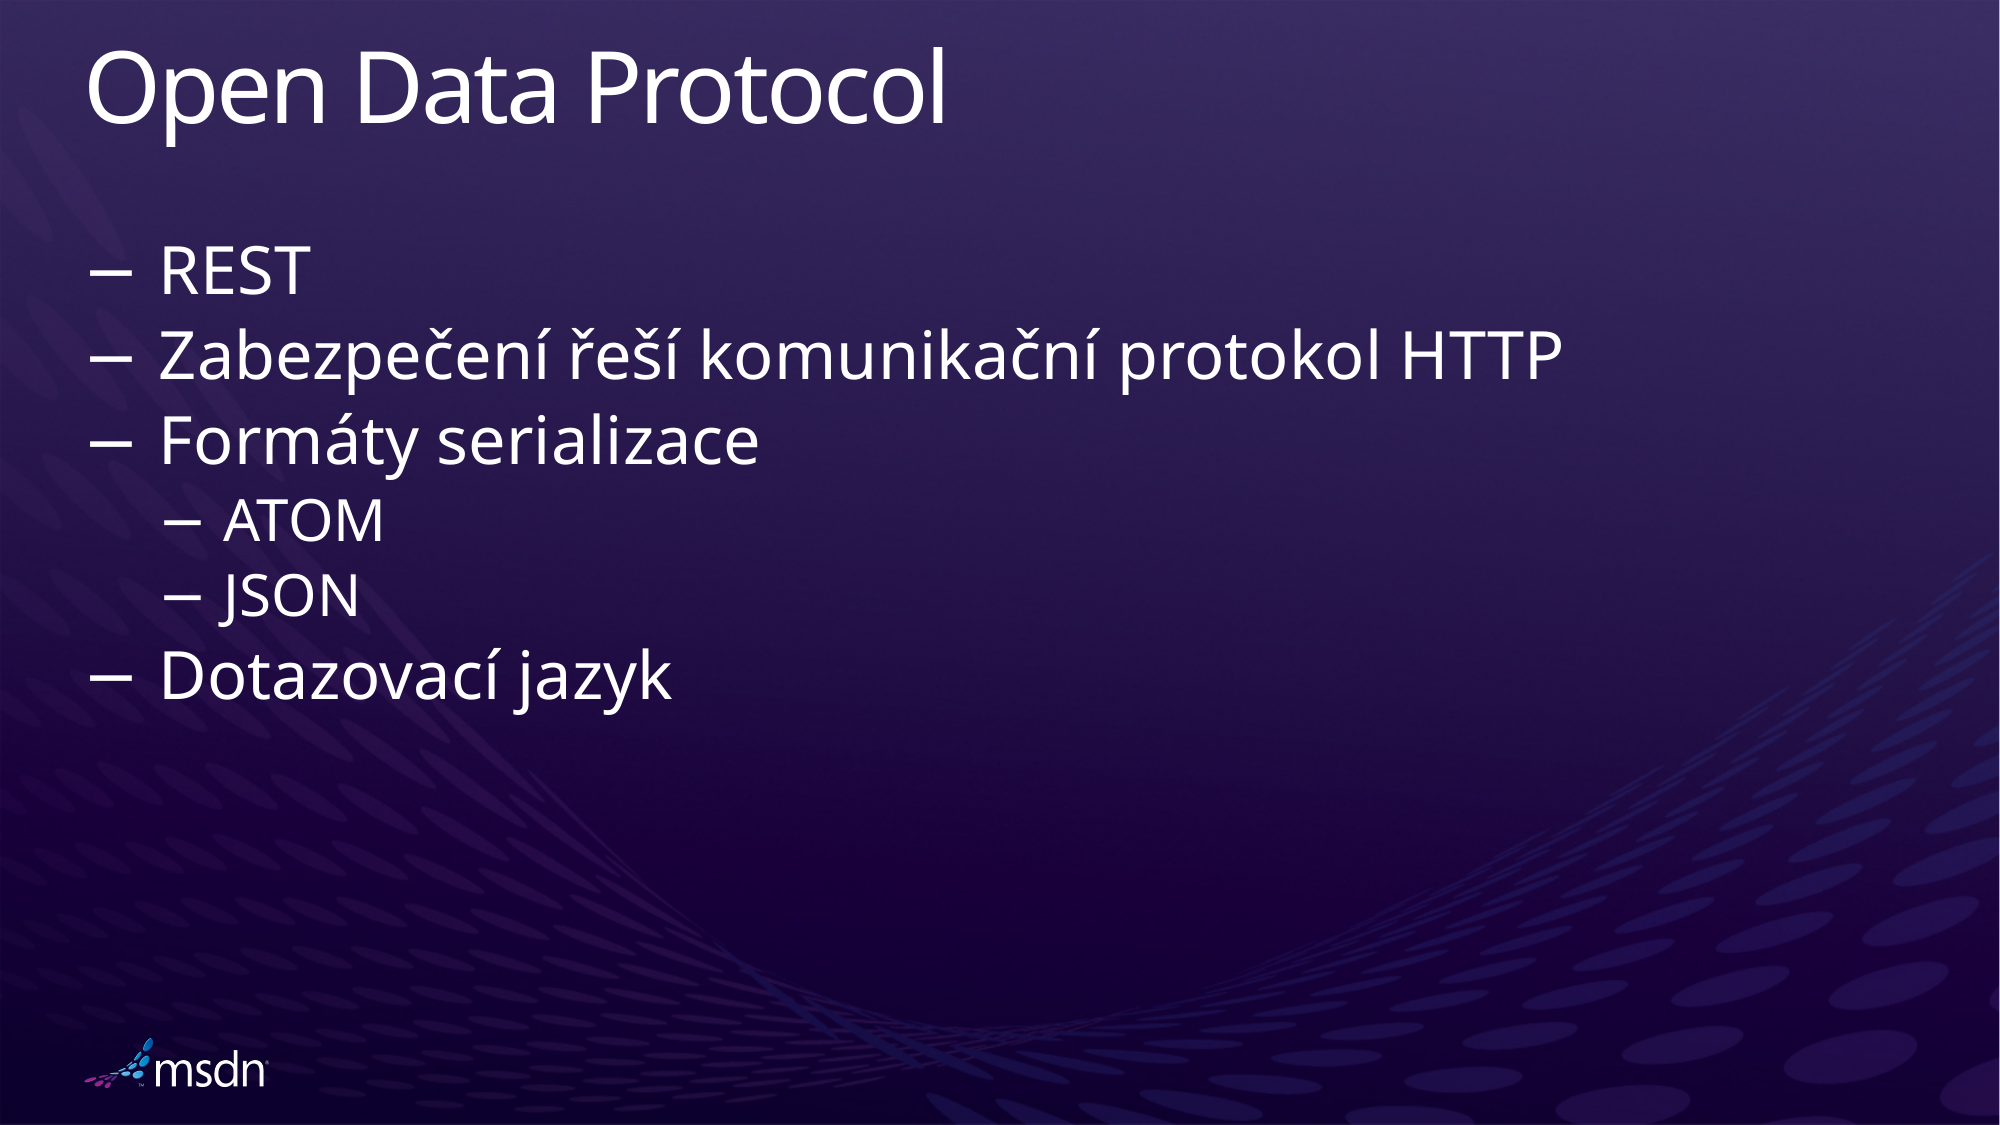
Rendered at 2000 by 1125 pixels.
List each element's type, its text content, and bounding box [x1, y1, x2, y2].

picture [0, 0, 2000, 1125]
list REST Zabezpečení řeší komunikační protokol HTTP Formáty serializace ATOM JSON Dotazovací jazyk [83, 236, 1917, 732]
title Open Data Protocol [83, 37, 1917, 147]
